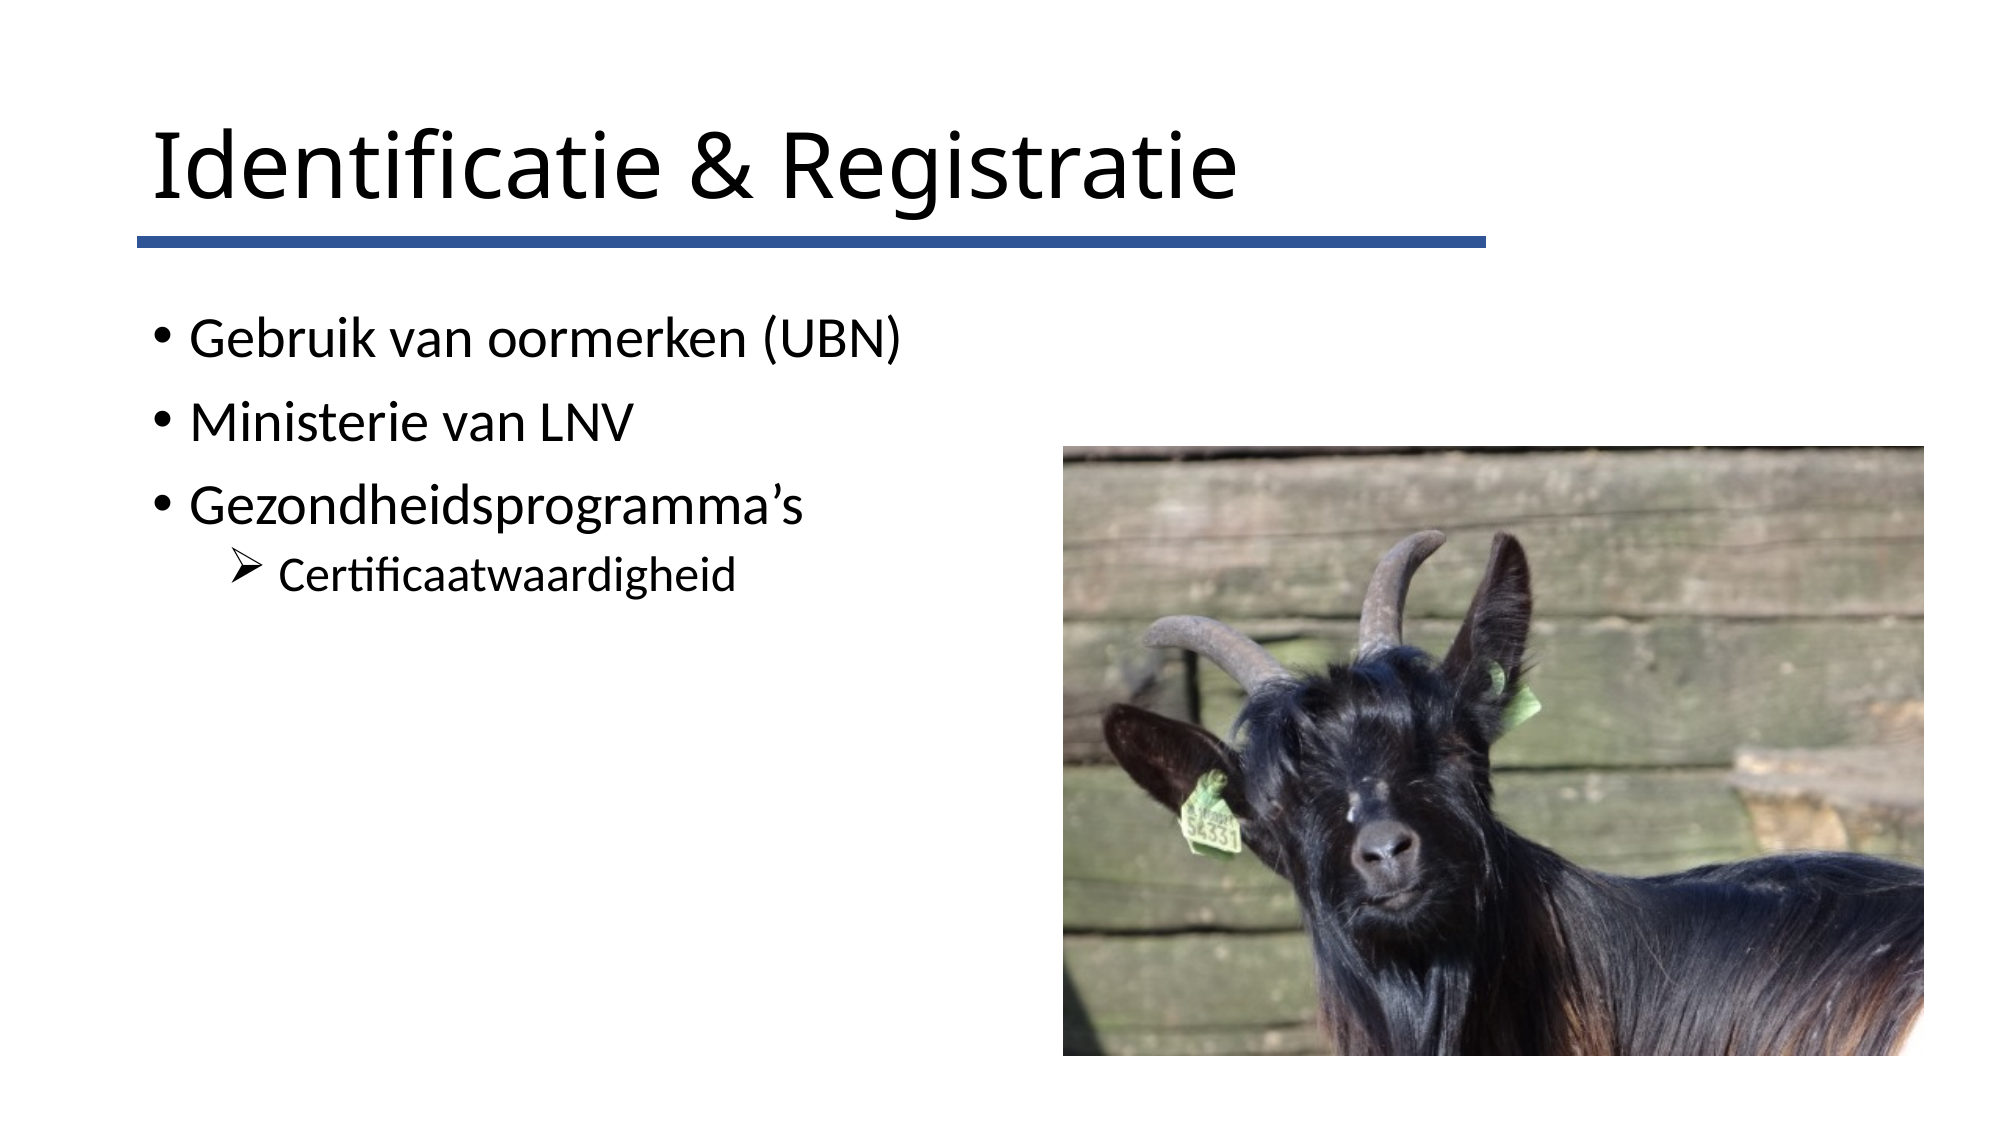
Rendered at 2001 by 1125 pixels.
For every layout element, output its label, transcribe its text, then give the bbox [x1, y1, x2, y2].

title Identificatie & Registratie [137, 59, 1863, 278]
list Gebruik van oormerken (UBN) Ministerie van LNV Gezondheidsprogramma’s Certificaatwaardigheid [137, 299, 1863, 1014]
picture [1063, 446, 1924, 1056]
